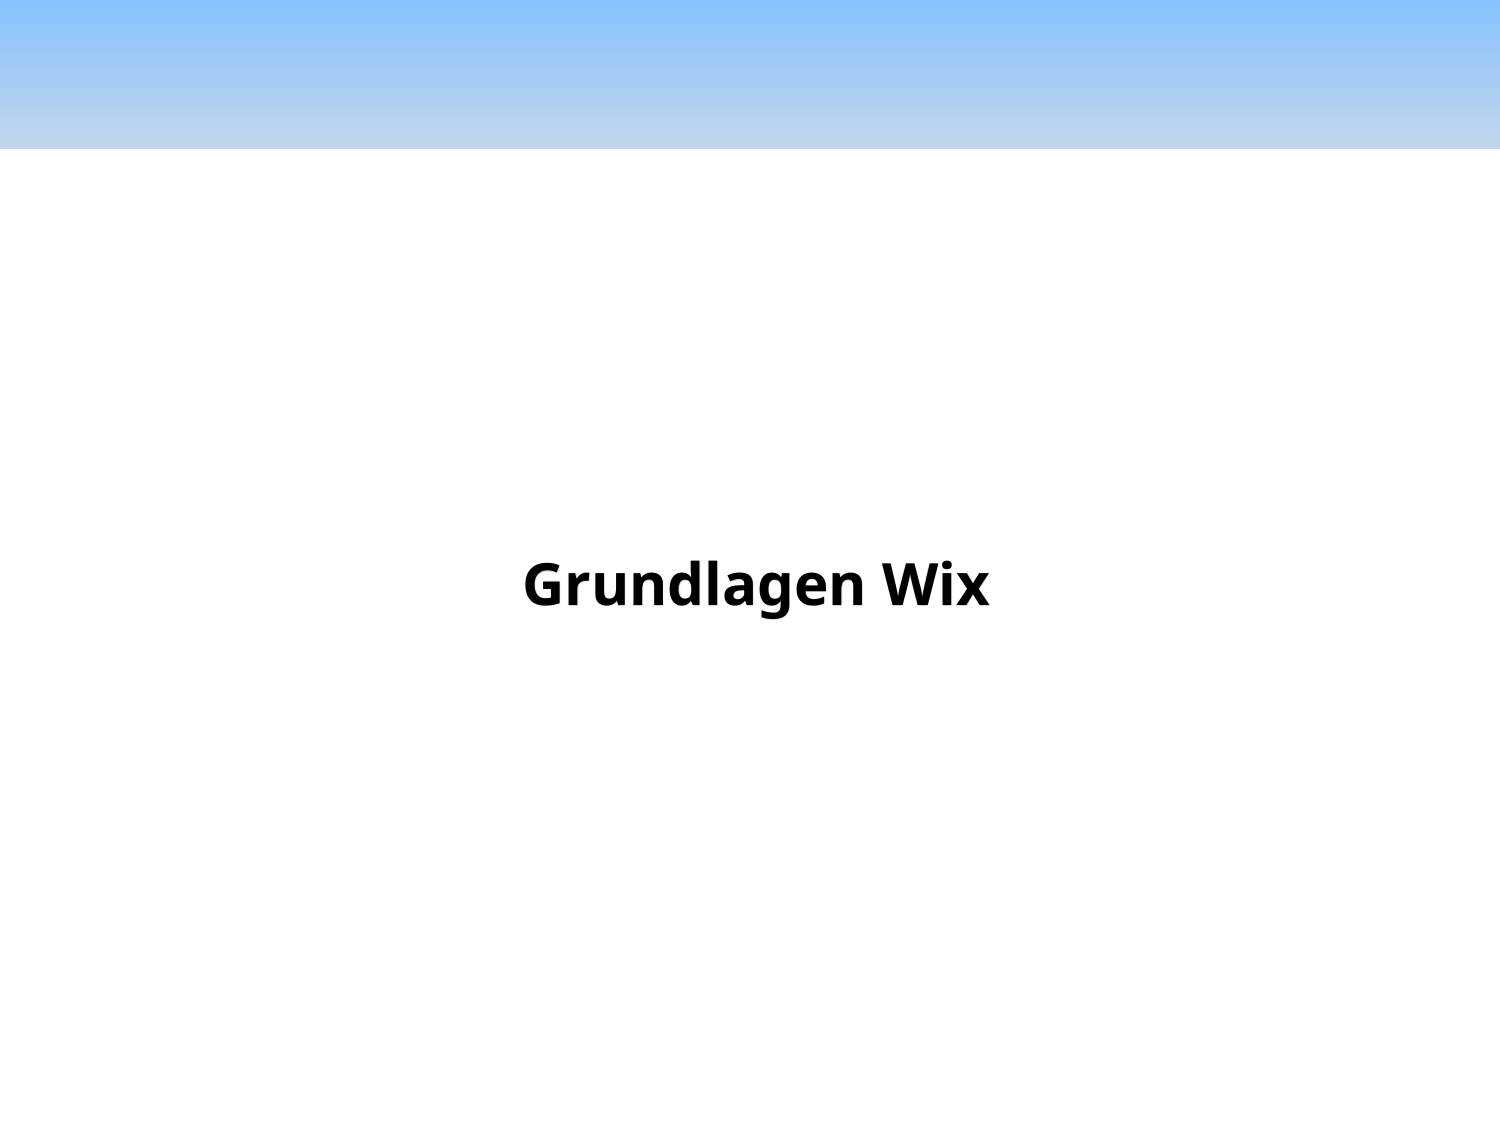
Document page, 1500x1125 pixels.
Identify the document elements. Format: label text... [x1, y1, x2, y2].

title Grundlagen Wix [118, 538, 1394, 658]
